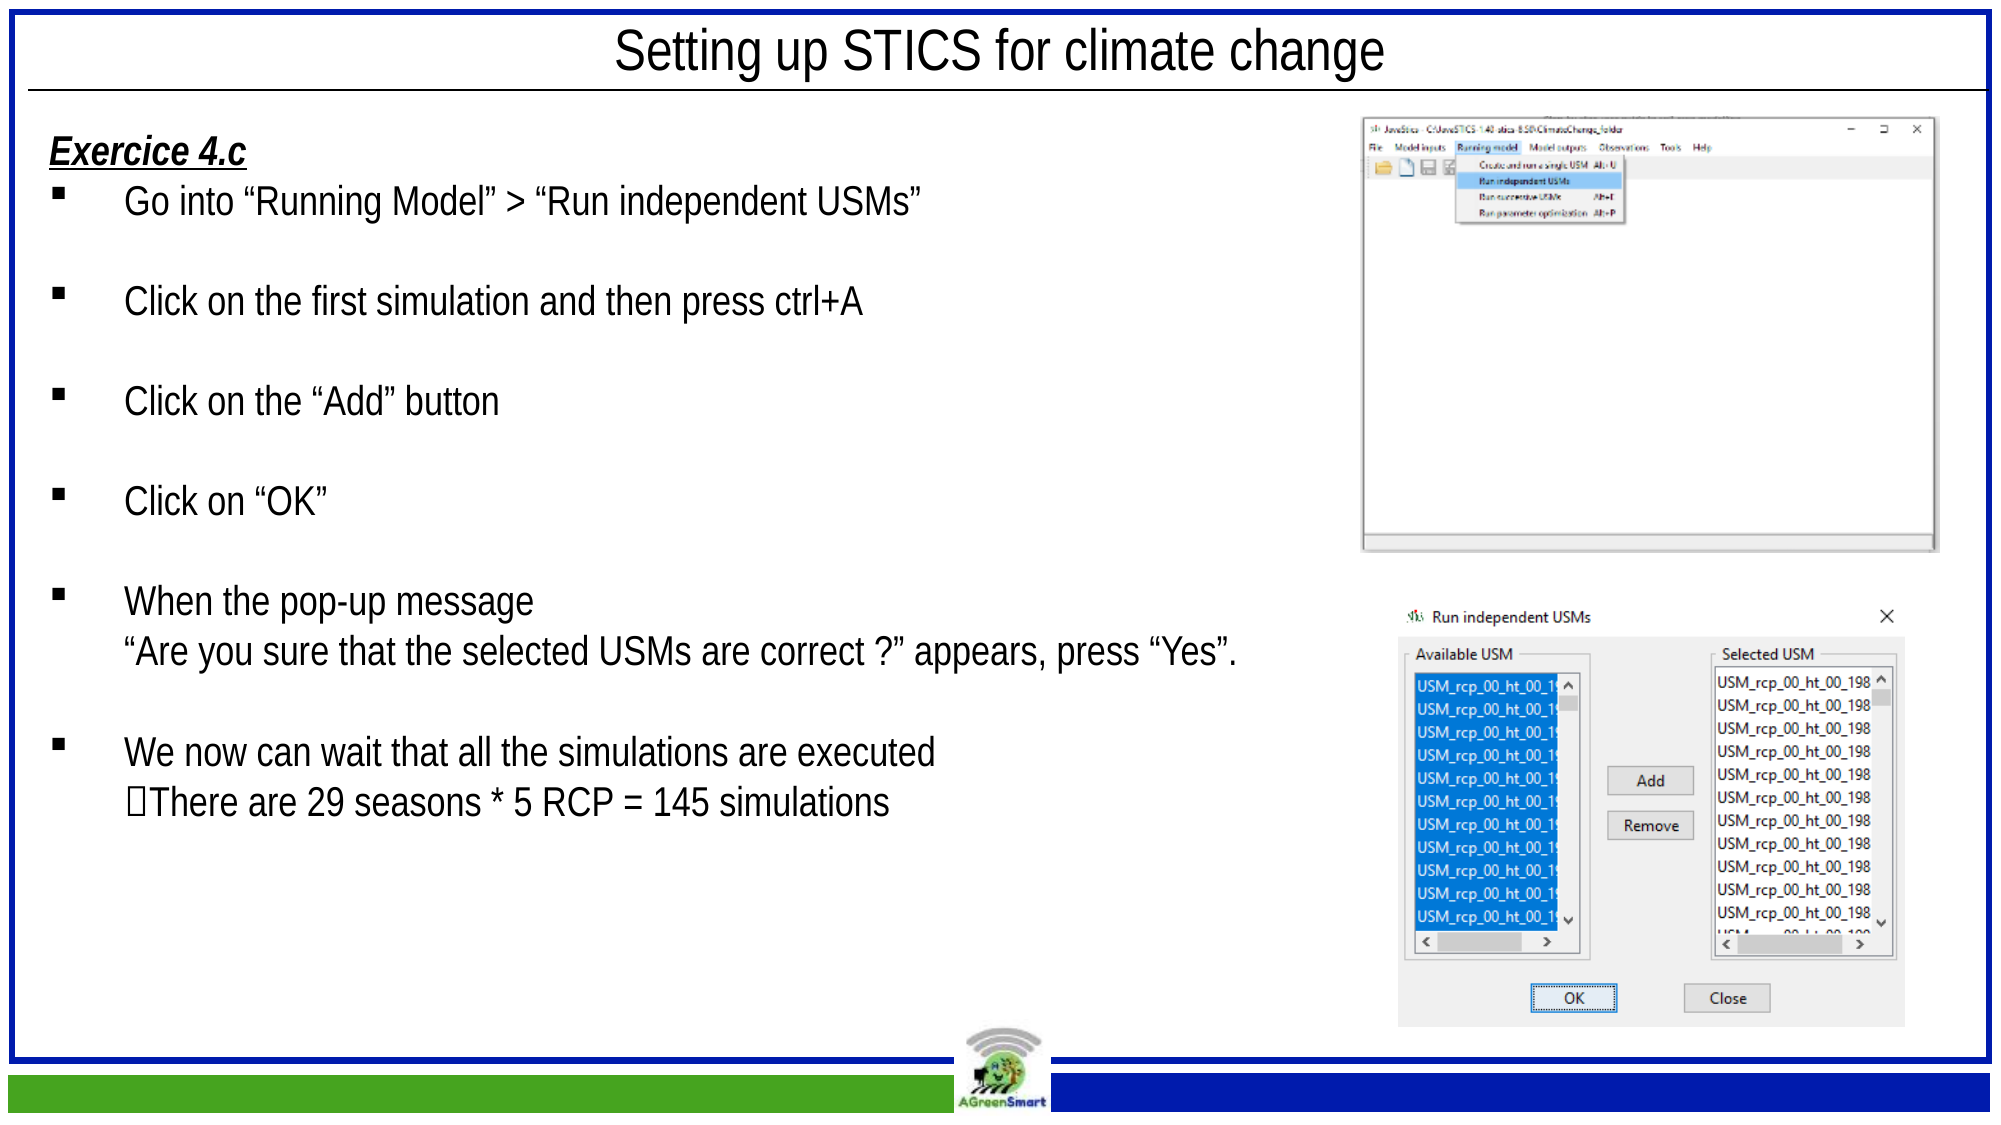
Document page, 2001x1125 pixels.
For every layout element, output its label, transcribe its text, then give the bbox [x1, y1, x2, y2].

text_box Exercice 4.c Go into “Running Model” > “Run independent USMs” Click on the first simulation and then press ctrl+A Click on the “Add” button Click on “OK” When the pop-up message “Are you sure that the selected USMs are correct ?” appears, press “Yes”. We now can wait that all the simulations are executed There are 29 seasons * 5 RCP = 145 simulations [34, 116, 2000, 932]
text_box Setting up STICS for climate change [0, 5, 2000, 90]
picture [1360, 116, 1940, 553]
picture [1398, 601, 1905, 1027]
picture [954, 1019, 1051, 1116]
